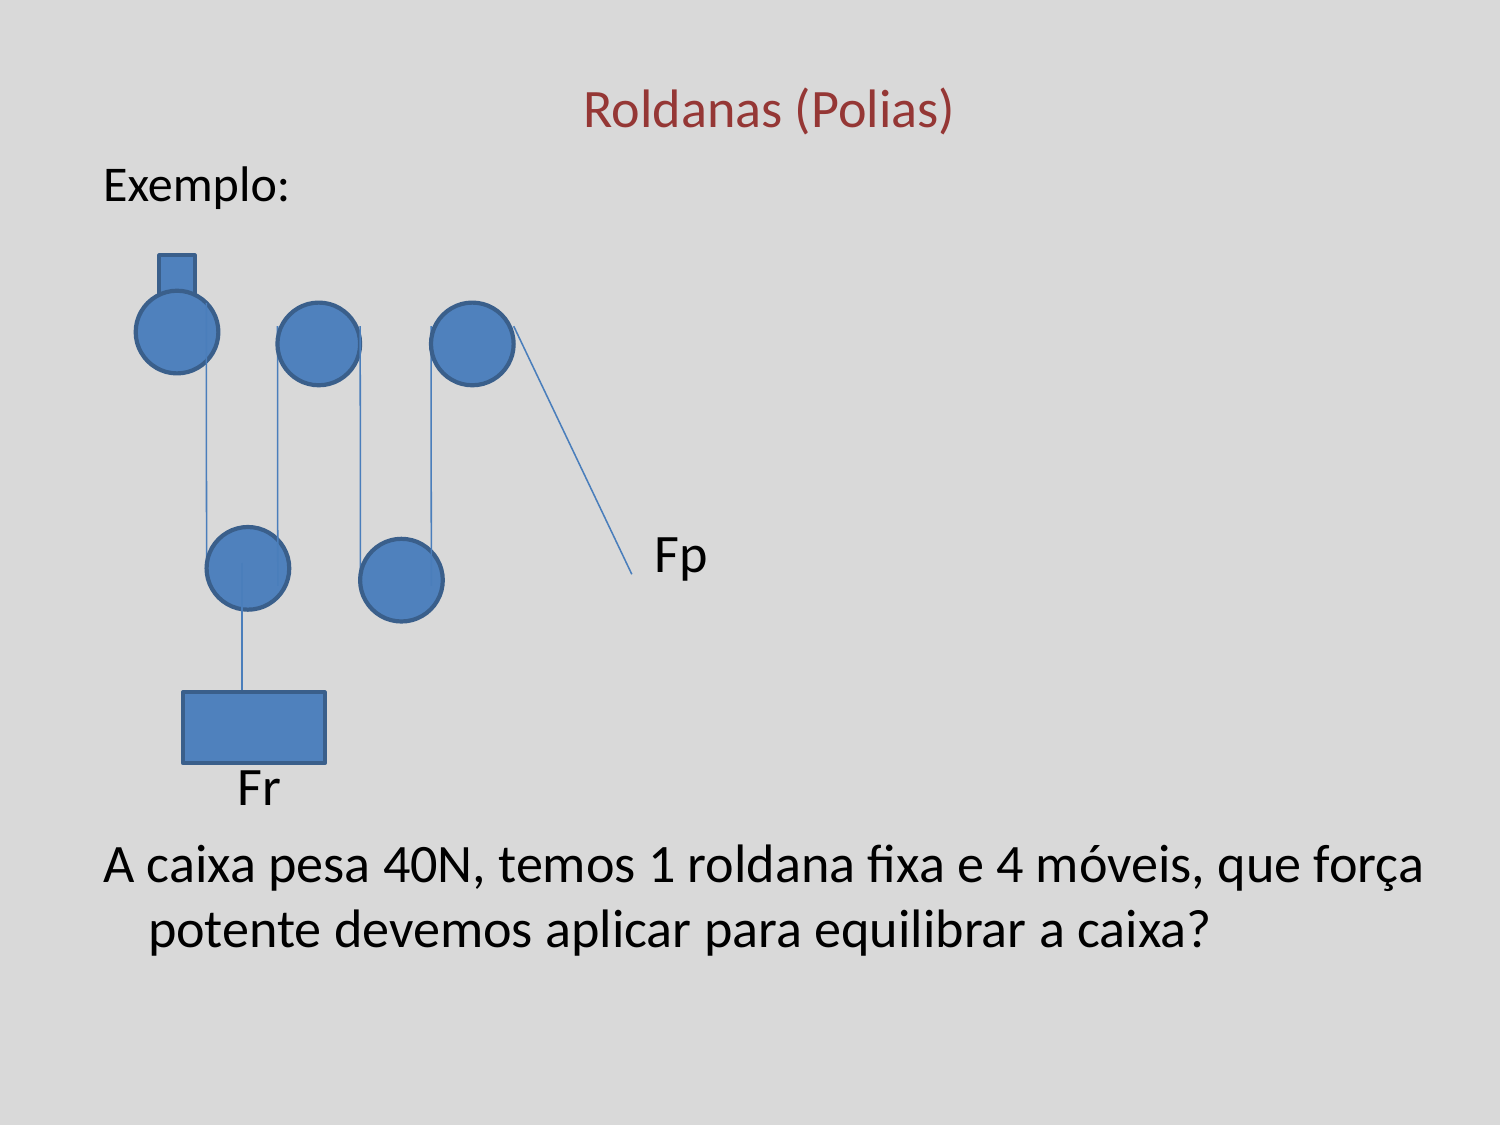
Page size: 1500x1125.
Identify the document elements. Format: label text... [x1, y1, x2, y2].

text_box [157, 253, 197, 293]
text_box Roldanas (Polias) Exemplo: Fp Fr A caixa pesa 40N, temos 1 roldana fixa e 4 móveis, que força potente devemos aplicar para equilibrar a caixa? . [88, 66, 1451, 1059]
text_box [204, 524, 292, 612]
text_box [359, 536, 445, 624]
text_box [181, 690, 327, 765]
text_box [279, 300, 359, 388]
text_box [432, 300, 512, 388]
text_box [133, 288, 221, 376]
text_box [513, 325, 633, 575]
